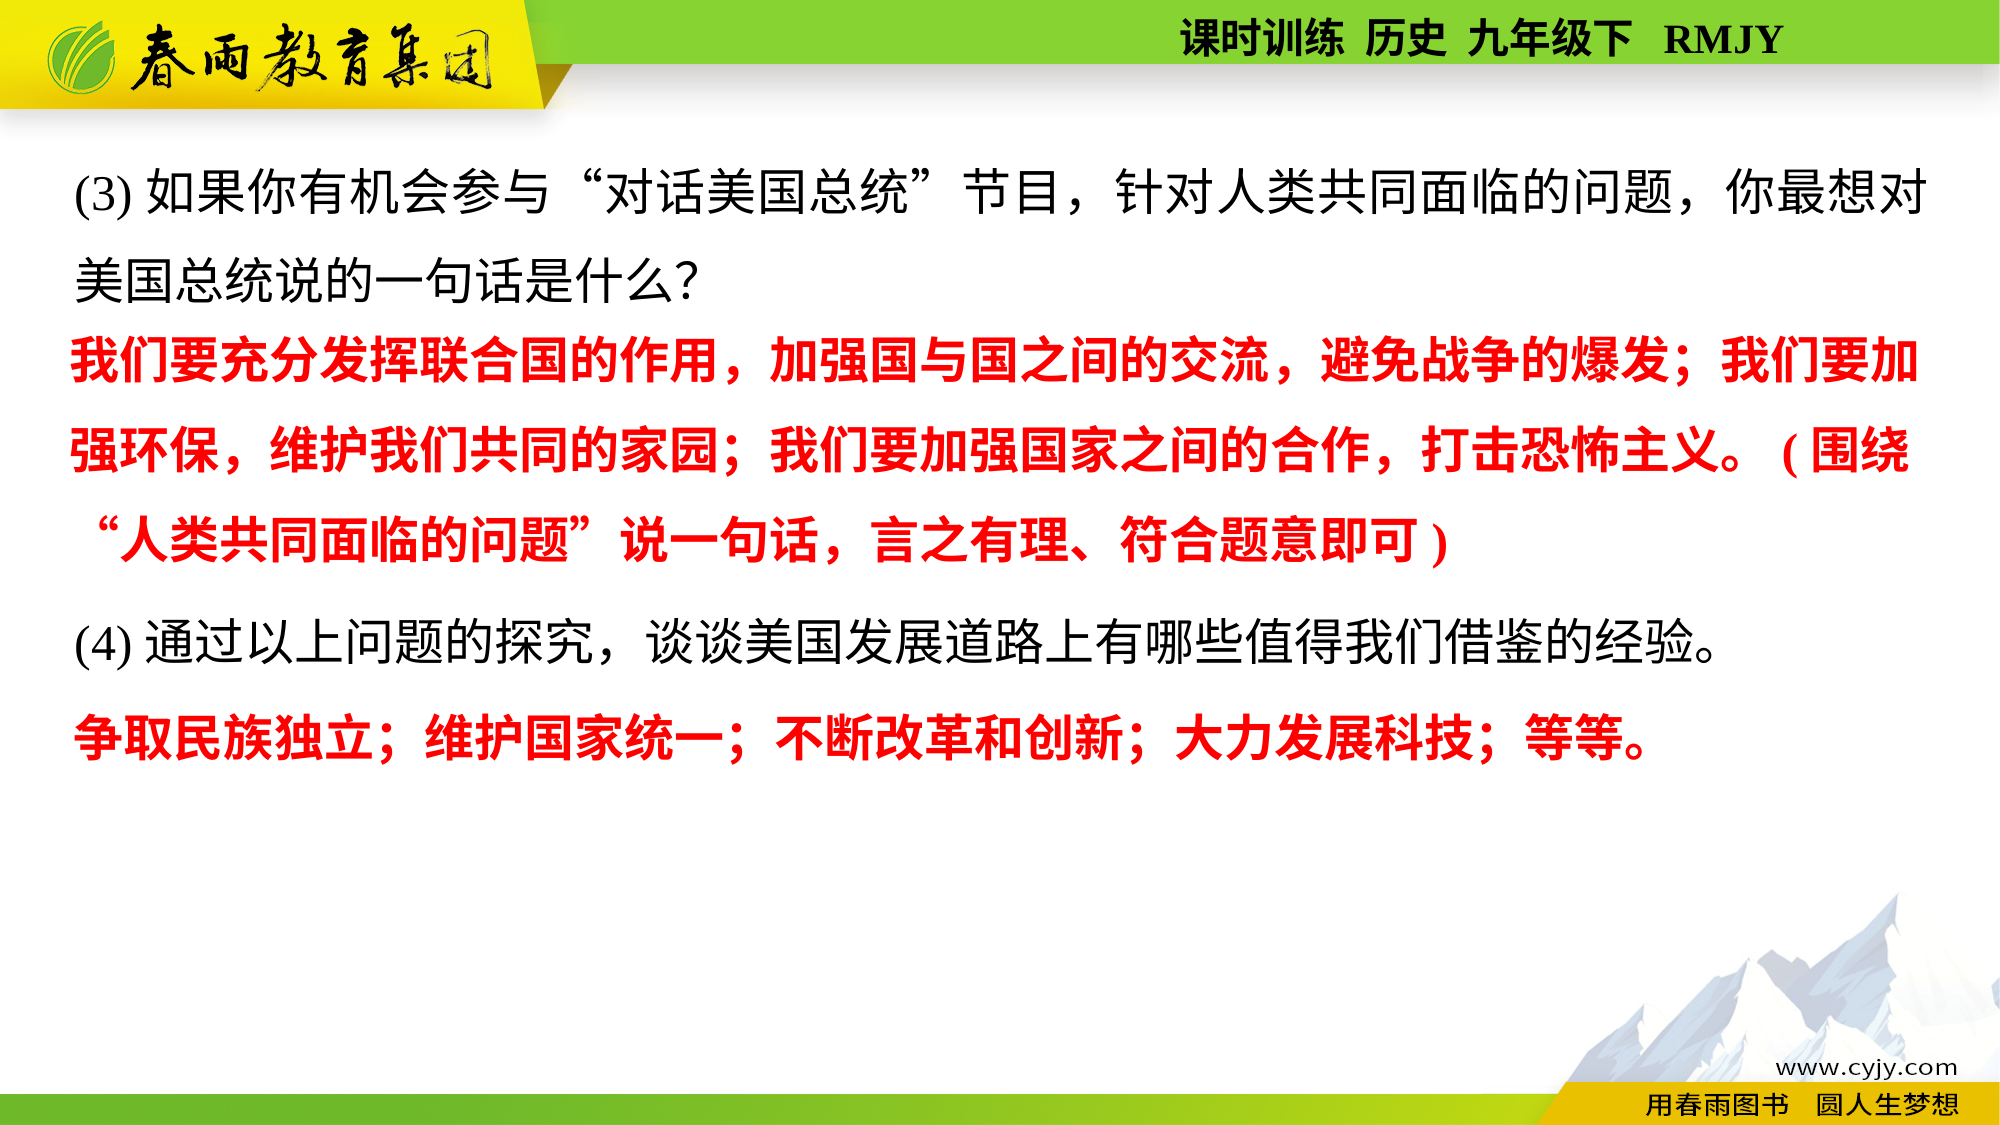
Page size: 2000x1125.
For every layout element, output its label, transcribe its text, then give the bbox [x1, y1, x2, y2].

picture [0, 0, 2000, 1125]
text_box 我们要充分发挥联合国的作用，加强国与国之间的交流，避免战争的爆发；我们要加强环保，维护我们共同的家园；我们要加强国家之间的合作，打击恐怖主义。(围绕“人类共同面临的问题”说一句话，言之有理、符合题意即可) [54, 290, 1953, 576]
list (3)如果你有机会参与“对话美国总统”节目，针对人类共同面临的问题，你最想对美国总统说的一句话是什么？ (4)通过以上问题的探究，谈谈美国发展道路上有哪些值得我们借鉴的经验。 [59, 576, 1944, 729]
text_box 争取民族独立；维护国家统一；不断改革和创新；大力发展科技；等等。 [59, 669, 1851, 774]
list (3)如果你有机会参与“对话美国总统”节目，针对人类共同面临的问题，你最想对美国总统说的一句话是什么？ (4)通过以上问题的探究，谈谈美国发展道路上有哪些值得我们借鉴的经验。 [59, 122, 1944, 290]
